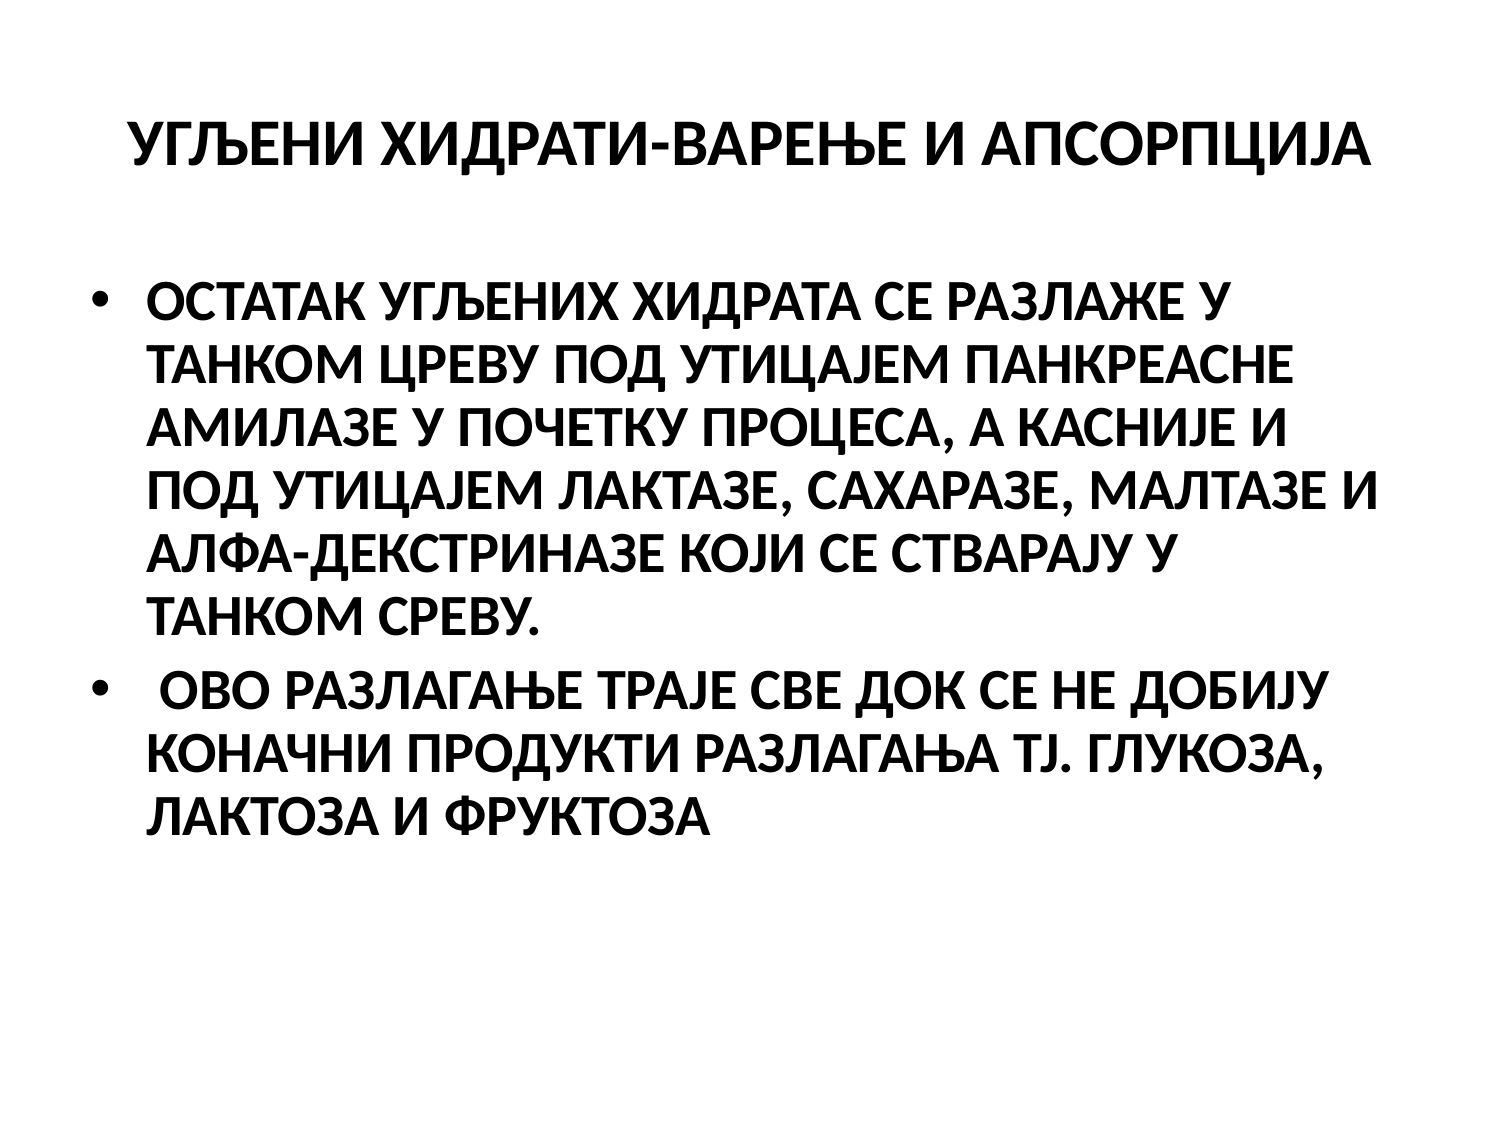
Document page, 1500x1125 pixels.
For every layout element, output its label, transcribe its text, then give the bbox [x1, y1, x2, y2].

title УГЉЕНИ ХИДРАТИ-ВАРЕЊЕ И АПСОРПЦИЈА [0, 45, 1500, 233]
list ОСТАТАК УГЉЕНИХ ХИДРАТА СЕ РАЗЛАЖЕ У ТАНКОМ ЦРЕВУ ПОД УТИЦАЈЕМ ПАНКРЕАСНЕ АМИЛАЗЕ У ПОЧЕТКУ ПРОЦЕСА, А КАСНИЈЕ И ПОД УТИЦАЈЕМ ЛАКТАЗЕ, САХАРАЗЕ, МАЛТАЗЕ И АЛФА-ДЕКСТРИНАЗЕ КОЈИ СЕ СТВАРАЈУ У ТАНКОМ СРЕВУ. ОВО РАЗЛАГАЊЕ ТРАЈЕ СВЕ ДОК СЕ НЕ ДОБИЈУ КОНАЧНИ ПРОДУКТИ РАЗЛАГАЊА ТЈ. ГЛУКОЗА, ЛАКТОЗА И ФРУКТОЗА [75, 262, 1425, 1005]
